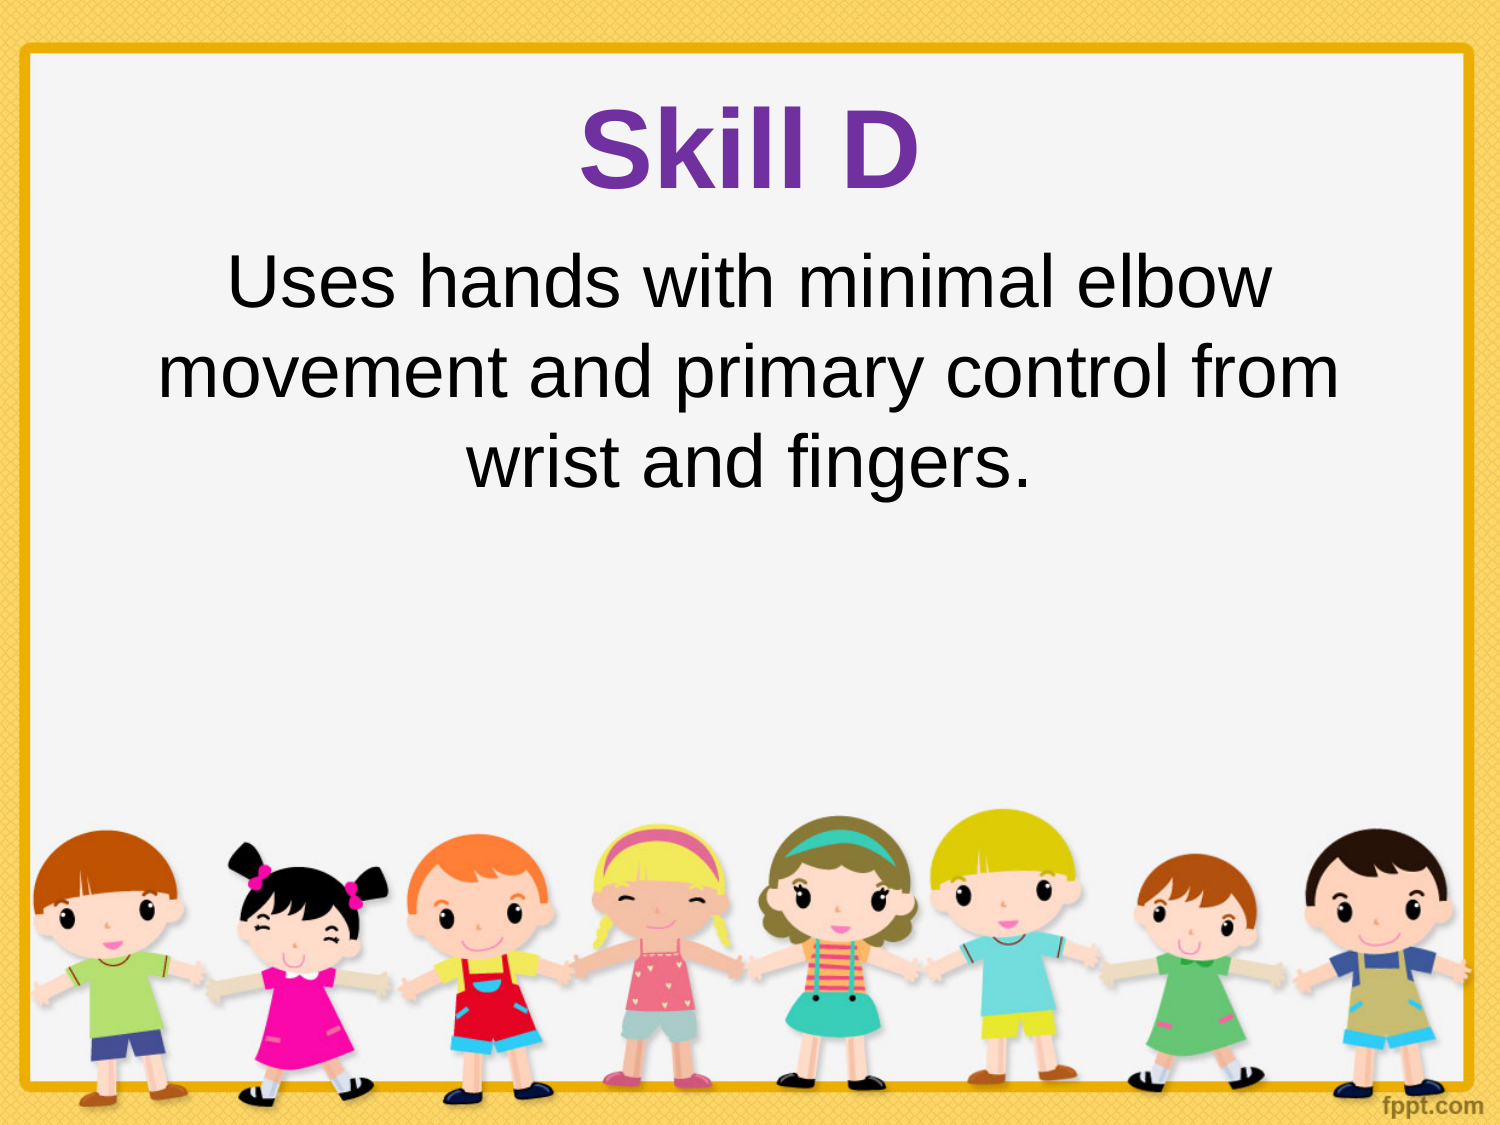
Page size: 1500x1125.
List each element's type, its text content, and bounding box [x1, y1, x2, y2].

list Uses hands with minimal elbow movement and primary control from wrist and fingers. [75, 224, 1425, 1005]
title Skill D [75, 50, 1425, 224]
picture [0, 0, 1500, 1125]
